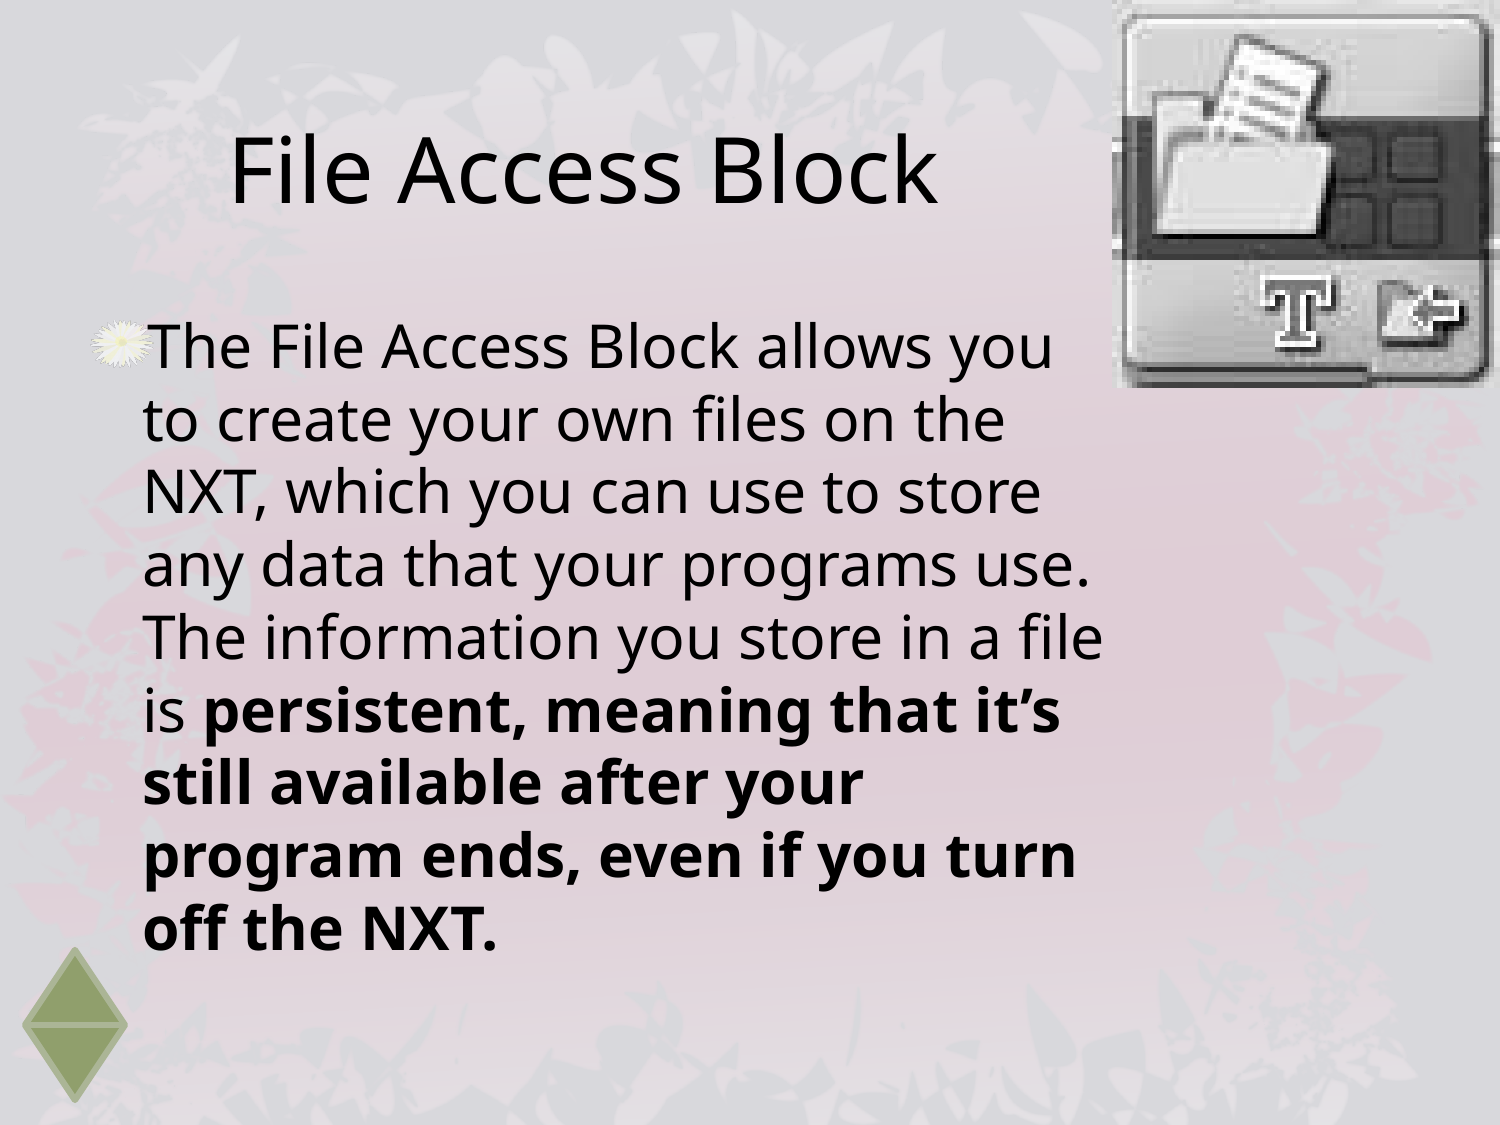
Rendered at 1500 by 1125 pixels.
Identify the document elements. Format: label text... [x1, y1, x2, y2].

picture [0, 0, 1500, 1125]
list The File Access Block allows you to create your own files on the NXT, which you can use to store any data that your programs use. The information you store in a file is persistent, meaning that it’s still available after your program ends, even if you turn off the NXT. [75, 299, 1127, 980]
text_box [22, 946, 128, 1104]
text_box File Access Block [212, 37, 1112, 297]
